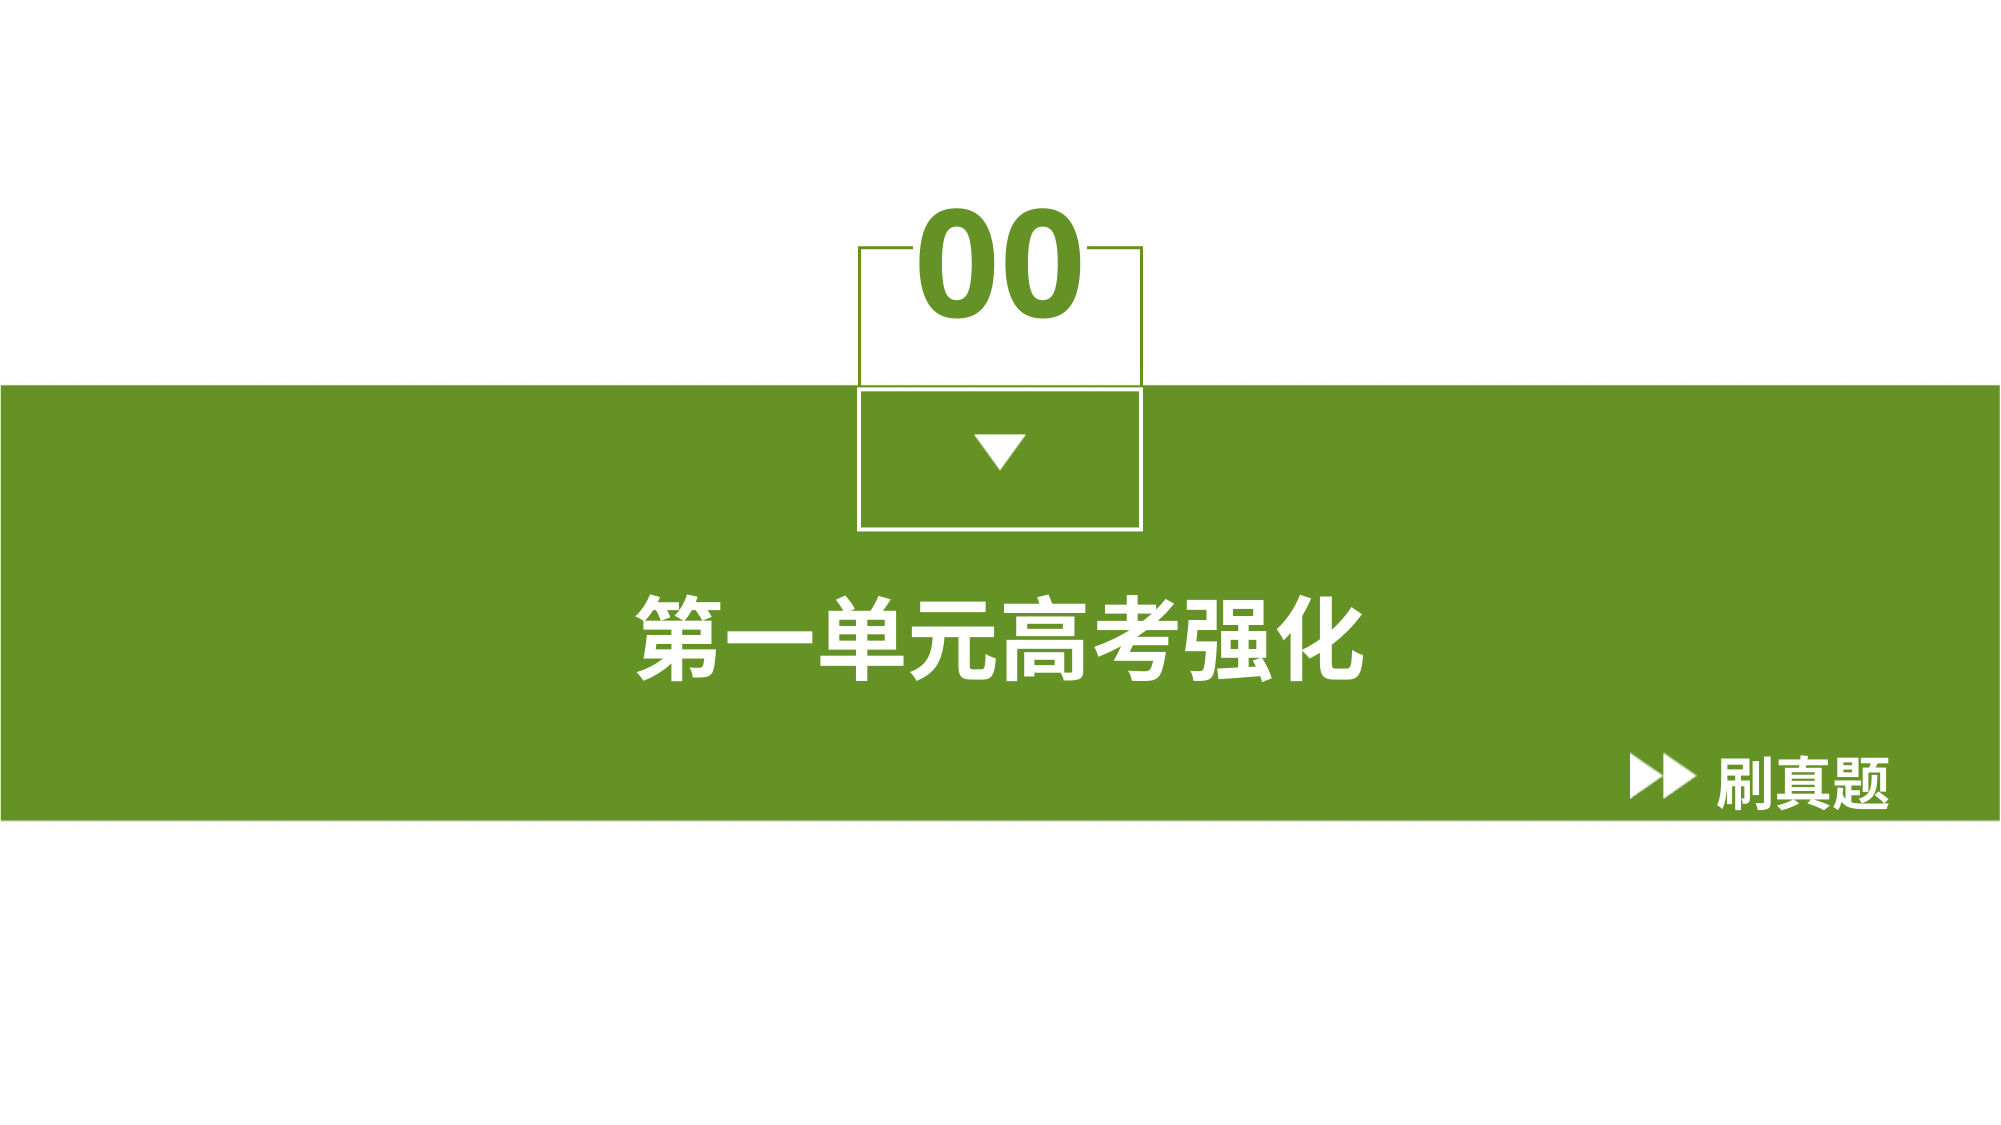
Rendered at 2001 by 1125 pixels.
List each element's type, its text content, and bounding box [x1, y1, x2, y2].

text_box 第一单元高考强化 [0, 572, 2000, 699]
picture [0, 0, 2000, 572]
text_box 刷真题 [1715, 718, 1997, 812]
text_box 00 [862, 156, 1139, 353]
picture [0, 699, 2000, 1125]
